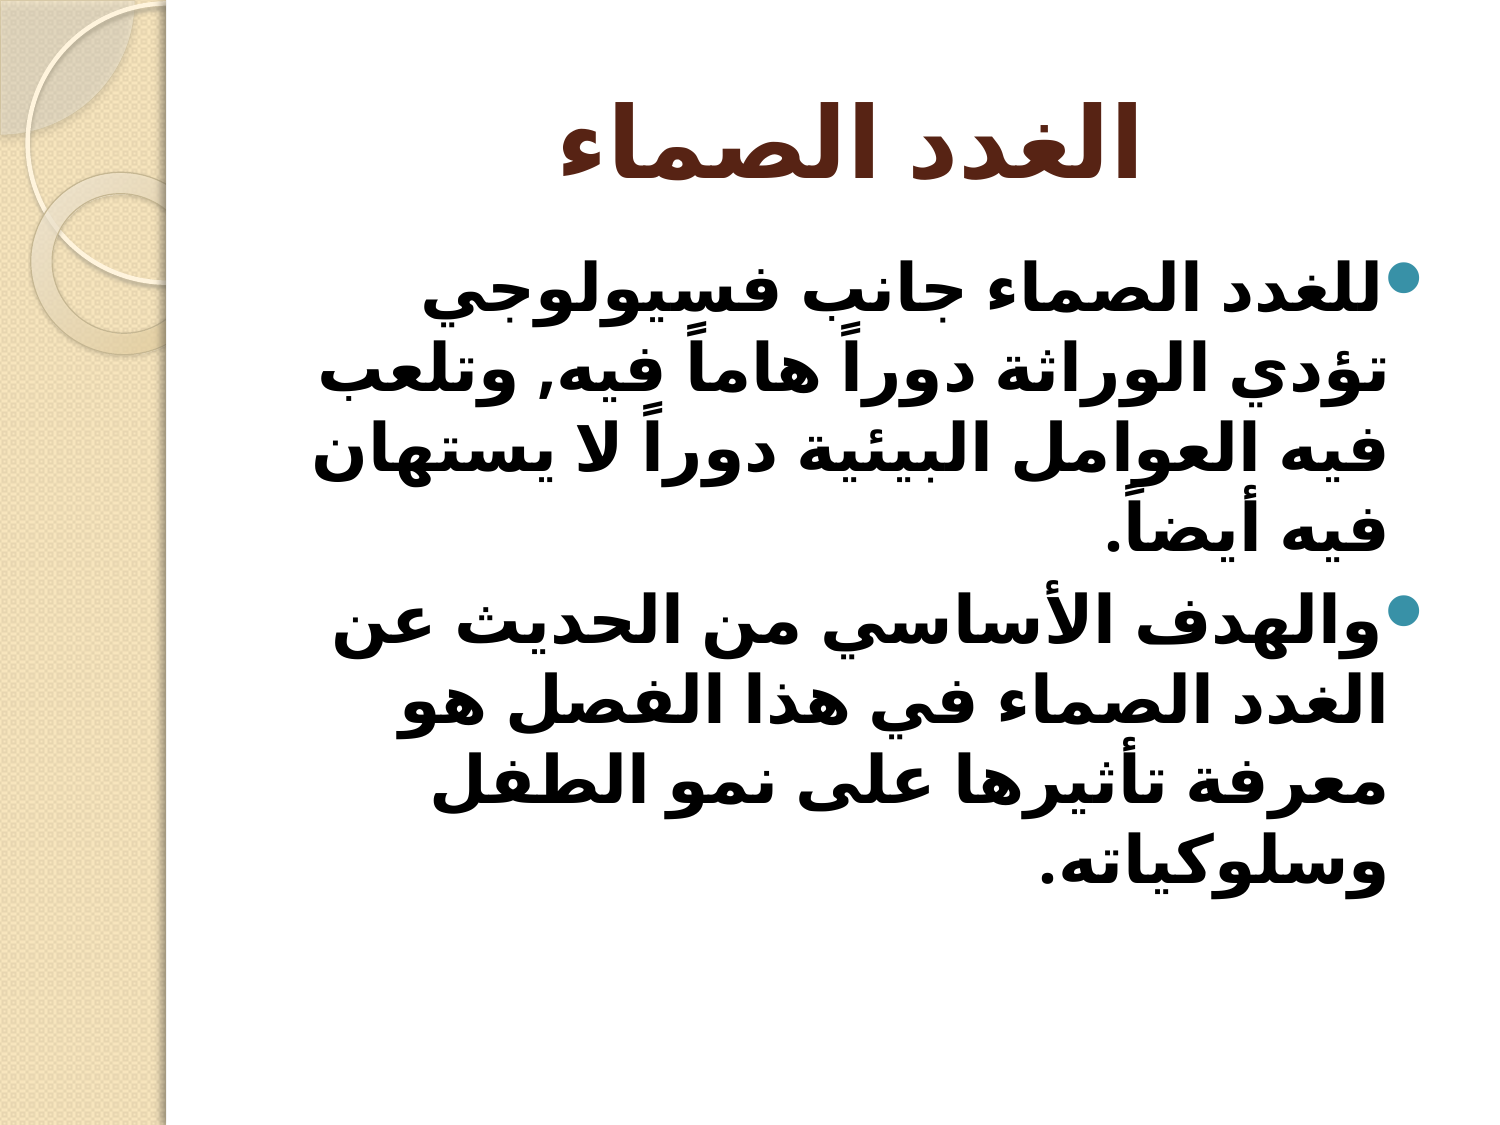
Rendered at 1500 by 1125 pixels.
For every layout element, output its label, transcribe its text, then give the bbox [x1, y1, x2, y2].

title الغدد الصماء [235, 45, 1466, 233]
list للغدد الصماء جانب فسيولوجي تؤدي الوراثة دوراً هاماً فيه, وتلعب فيه العوامل البيئية دوراً لا يستهان فيه أيضاً. والهدف الأساسي من الحديث عن الغدد الصماء في هذا الفصل هو معرفة تأثيرها على نمو الطفل وسلوكياته. [235, 237, 1466, 1025]
